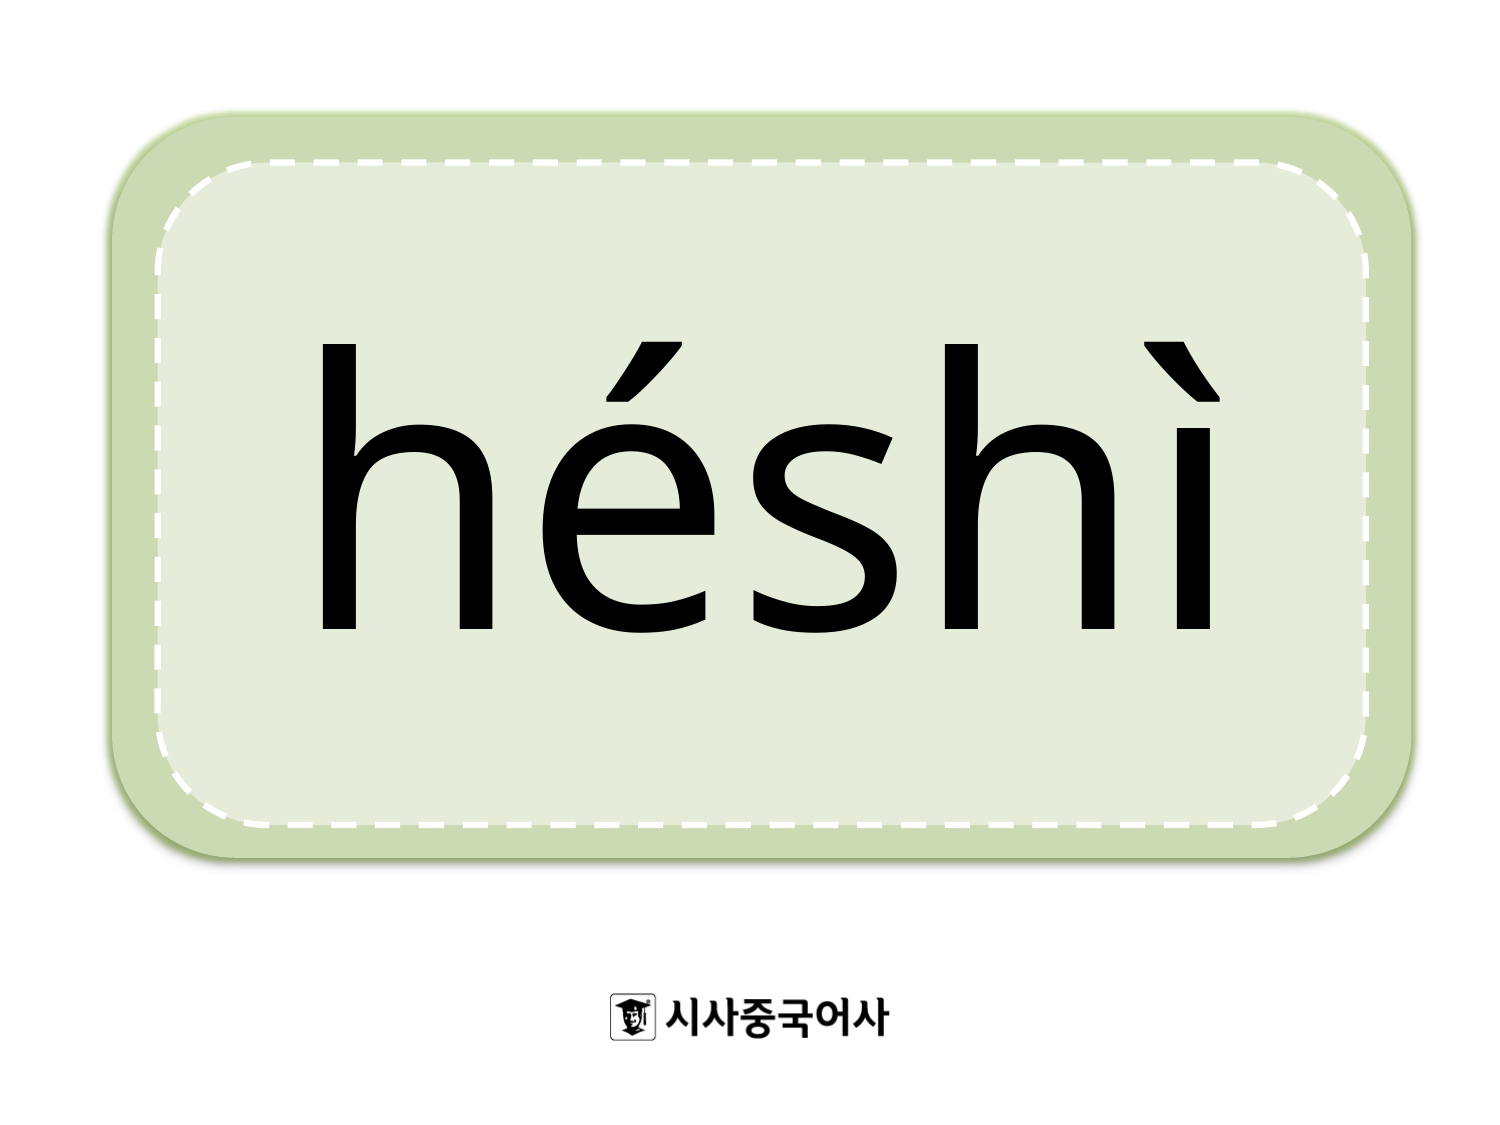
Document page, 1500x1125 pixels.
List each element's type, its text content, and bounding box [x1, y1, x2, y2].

text_box héshì [162, 148, 1371, 811]
picture [602, 987, 898, 1047]
